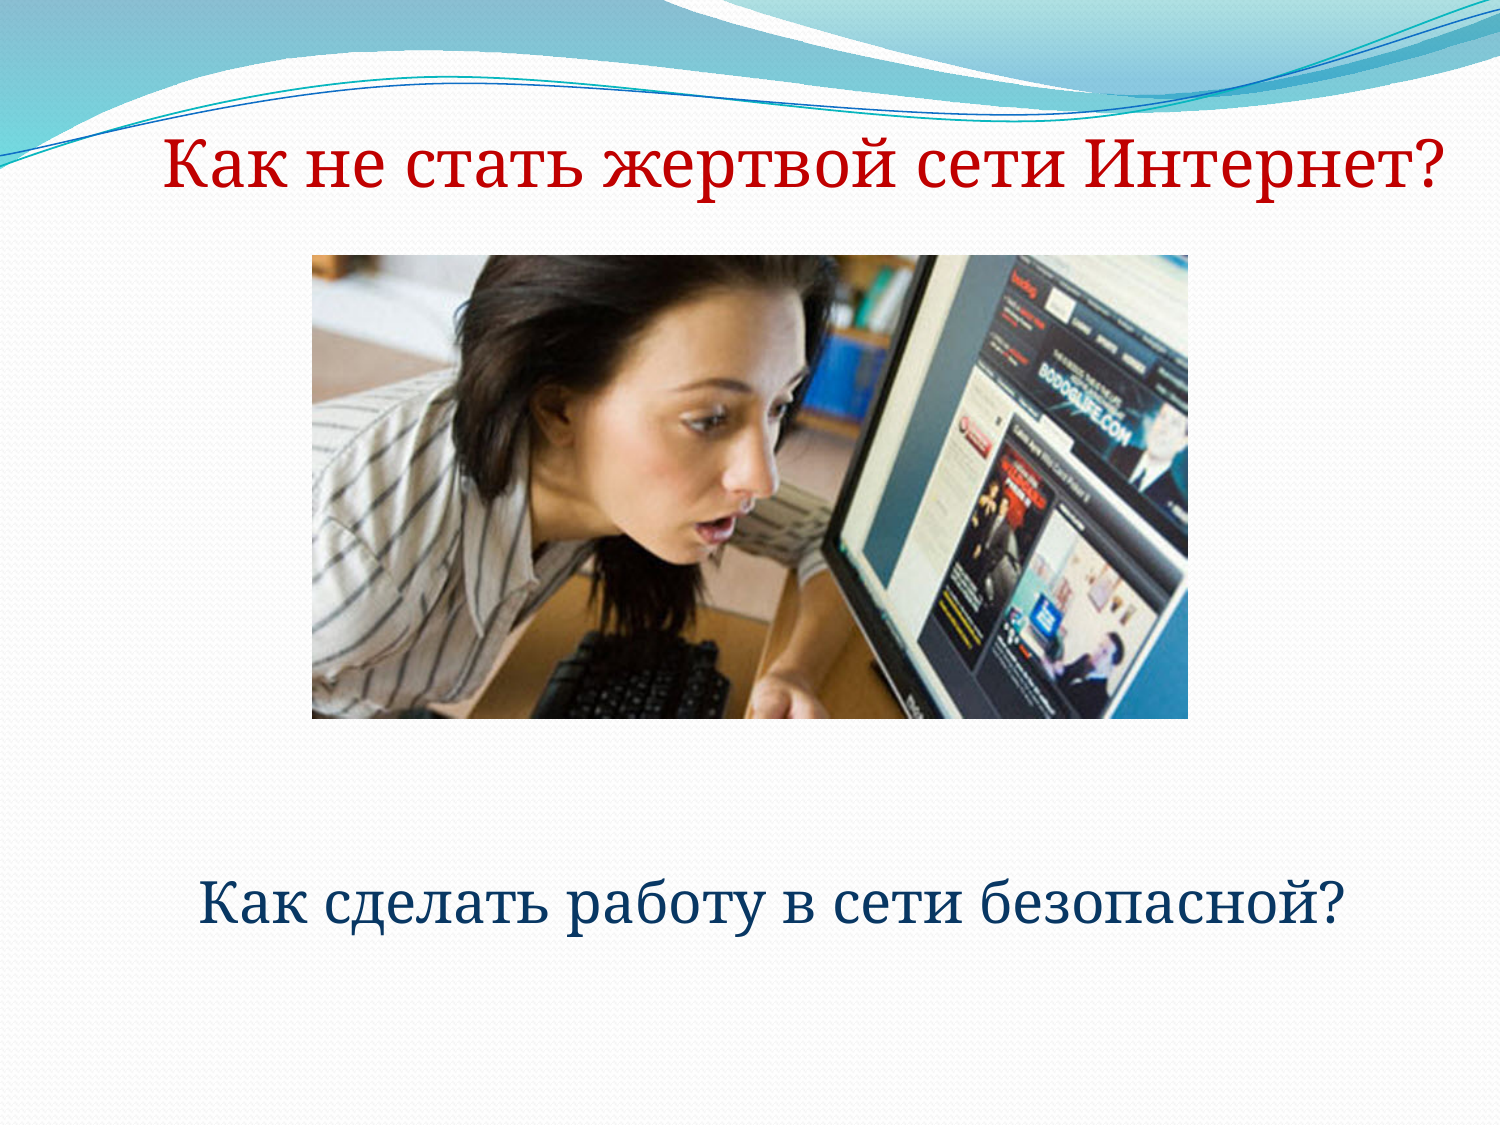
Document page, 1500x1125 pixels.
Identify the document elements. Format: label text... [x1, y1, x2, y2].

picture [312, 255, 1188, 719]
text_box Как не стать жертвой сети Интернет? [148, 113, 1462, 209]
text_box Как сделать работу в сети безопасной? [183, 857, 1377, 943]
